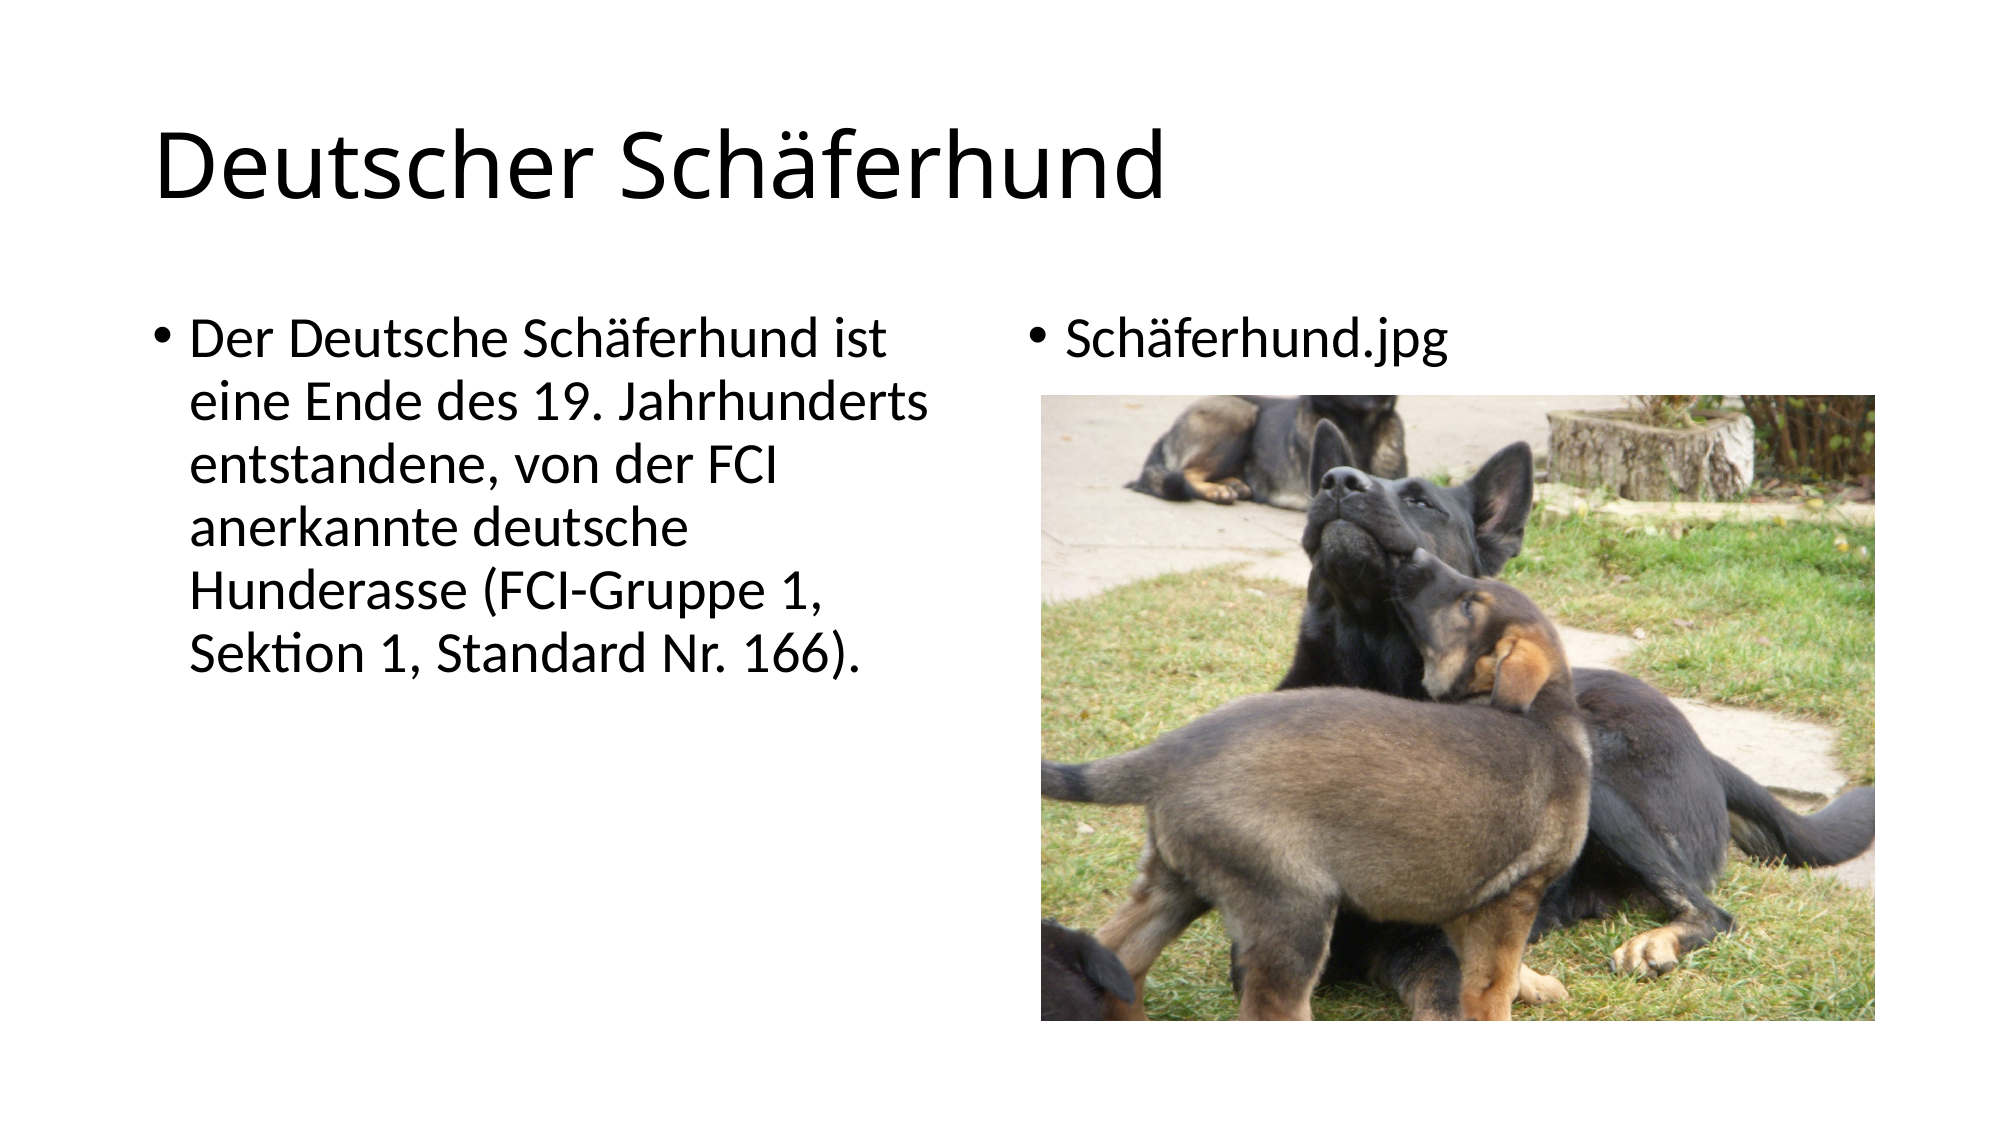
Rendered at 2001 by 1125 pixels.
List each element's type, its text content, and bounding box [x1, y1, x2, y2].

list Der Deutsche Schäferhund ist eine Ende des 19. Jahrhunderts entstandene, von der FCI anerkannte deutsche Hunderasse (FCI-Gruppe 1, Sektion 1, Standard Nr. 166). [137, 299, 988, 1014]
title Deutscher Schäferhund [137, 59, 1863, 278]
list Schäferhund.jpg [1012, 299, 1863, 1014]
picture [1041, 395, 1875, 1021]
